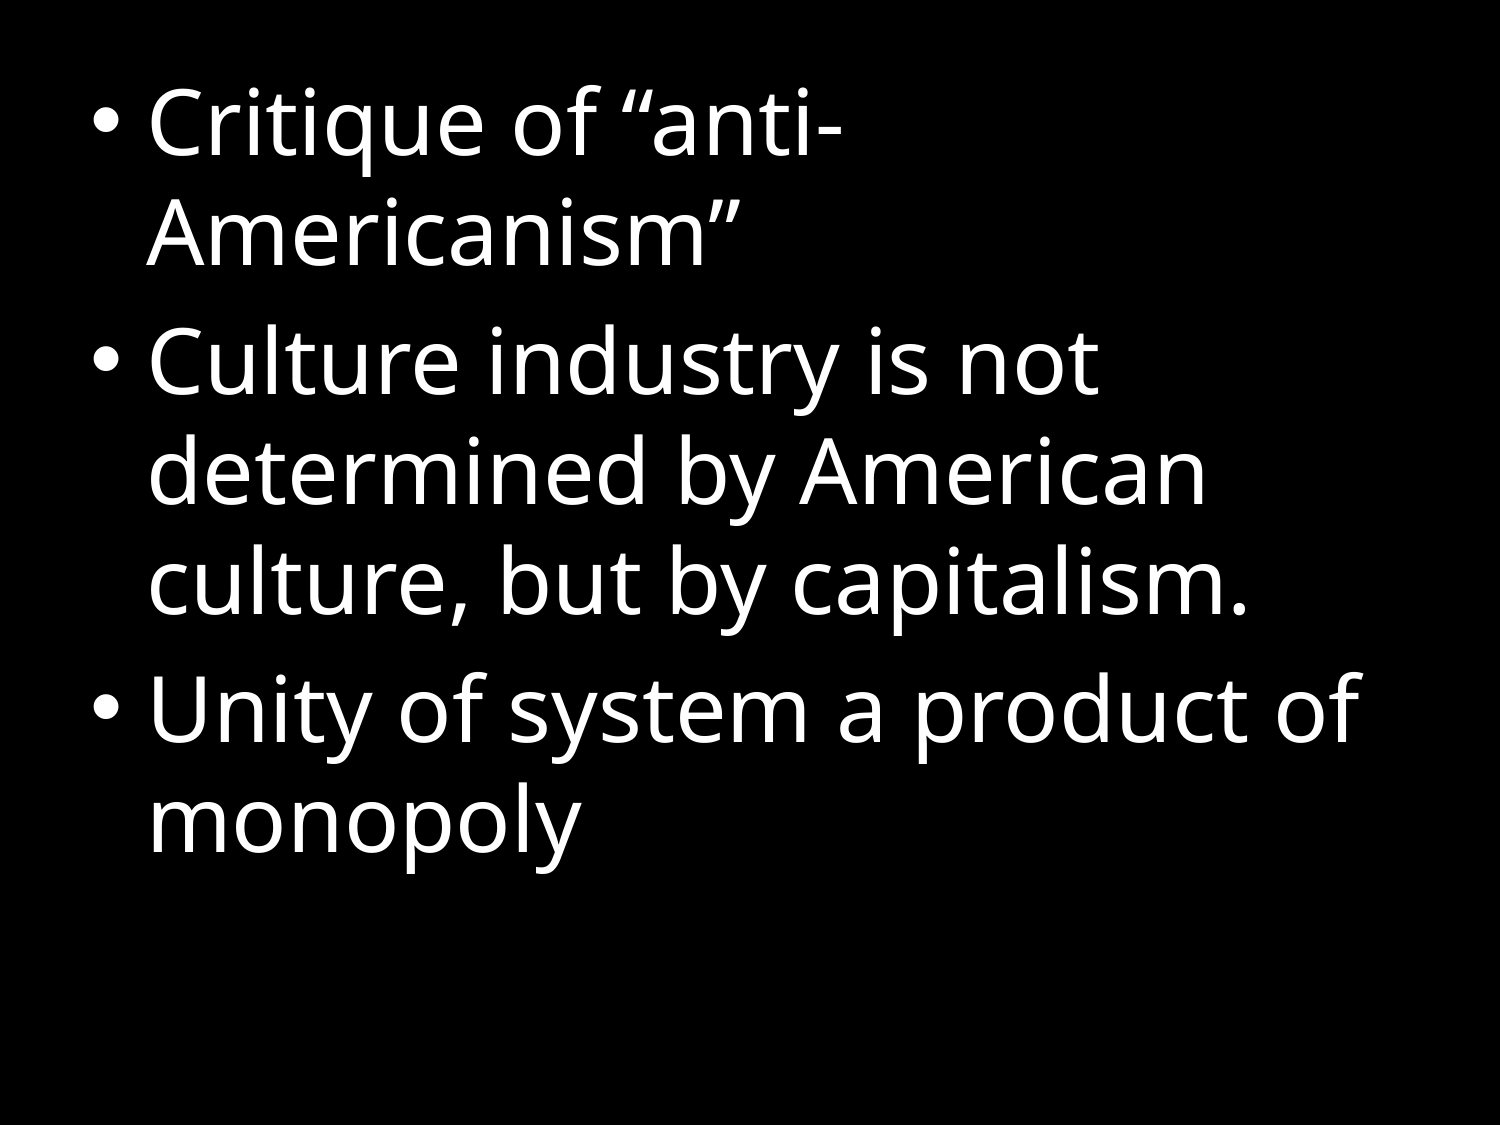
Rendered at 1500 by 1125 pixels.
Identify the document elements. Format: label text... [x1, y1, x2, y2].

list Critique of “anti-Americanism” Culture industry is not determined by American culture, but by capitalism. Unity of system a product of monopoly [75, 56, 1425, 1005]
